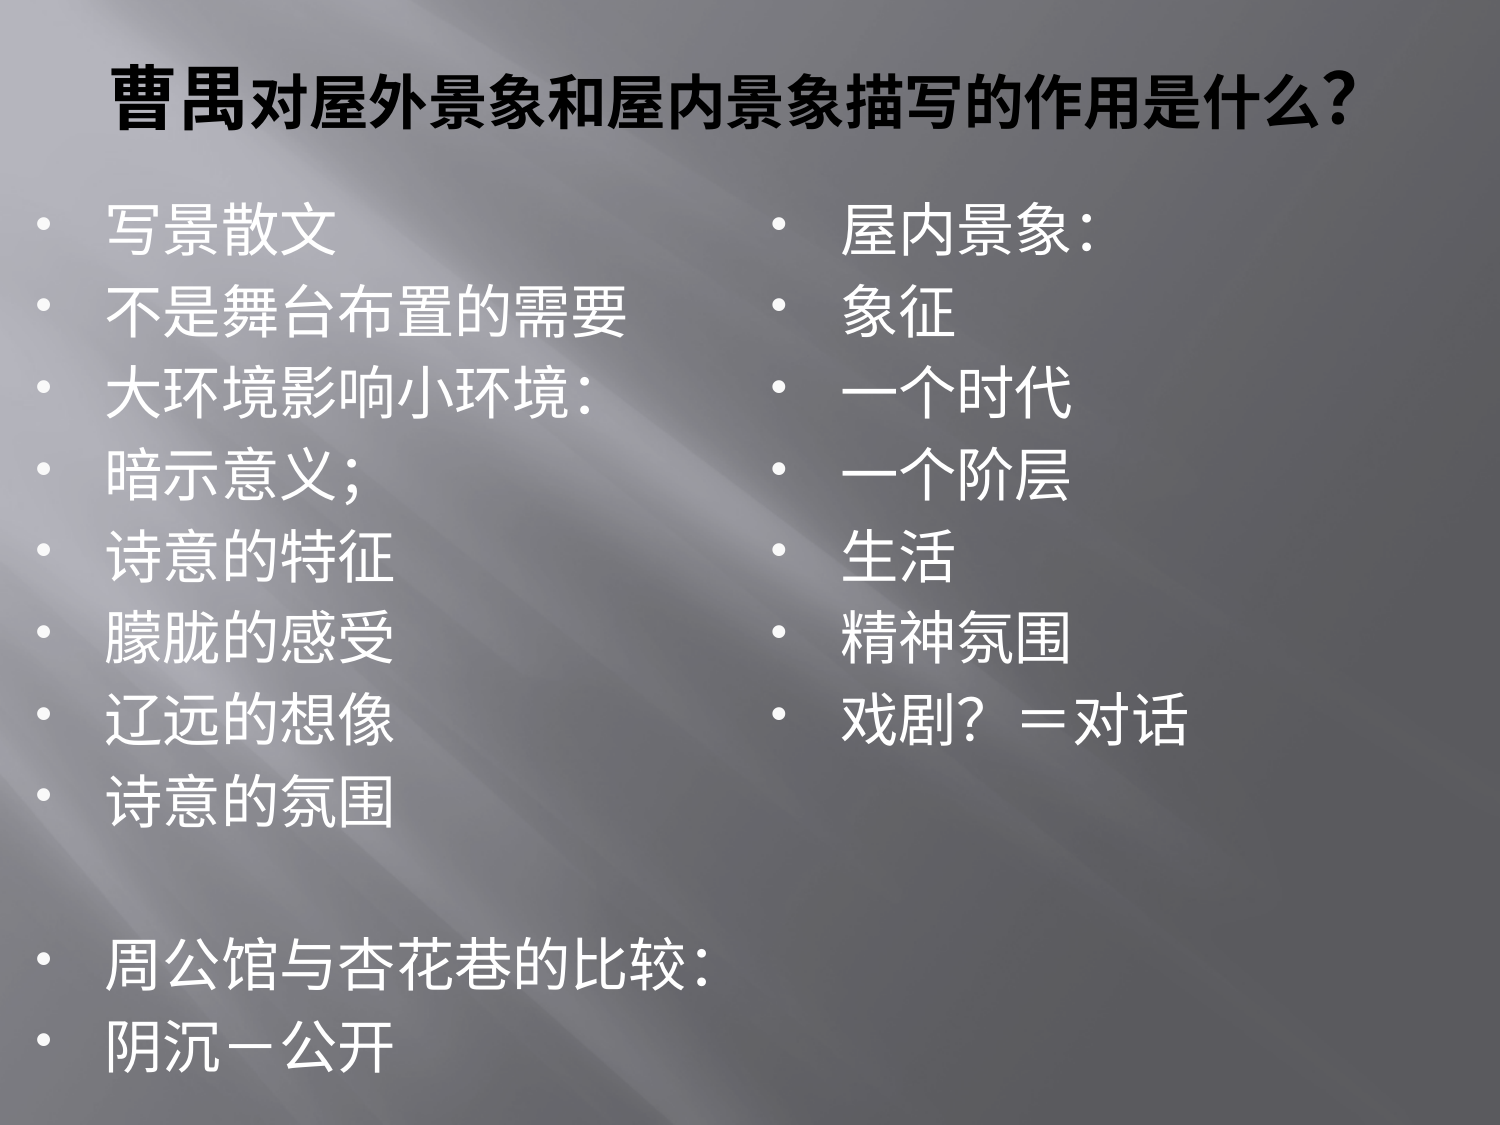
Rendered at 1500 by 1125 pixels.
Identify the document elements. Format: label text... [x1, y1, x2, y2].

title 曹禺对屋外景象和屋内景象描写的作用是什么？ [0, 45, 1500, 185]
list 写景散文 不是舞台布置的需要 大环境影响小环境： 暗示意义； 诗意的特征 朦胧的感受 辽远的想像 诗意的氛围 周公馆与杏花巷的比较： 阴沉－公开 屋内景象： 象征 一个时代 一个阶层 生活 精神氛围 戏剧？＝对话 [0, 185, 1500, 1125]
